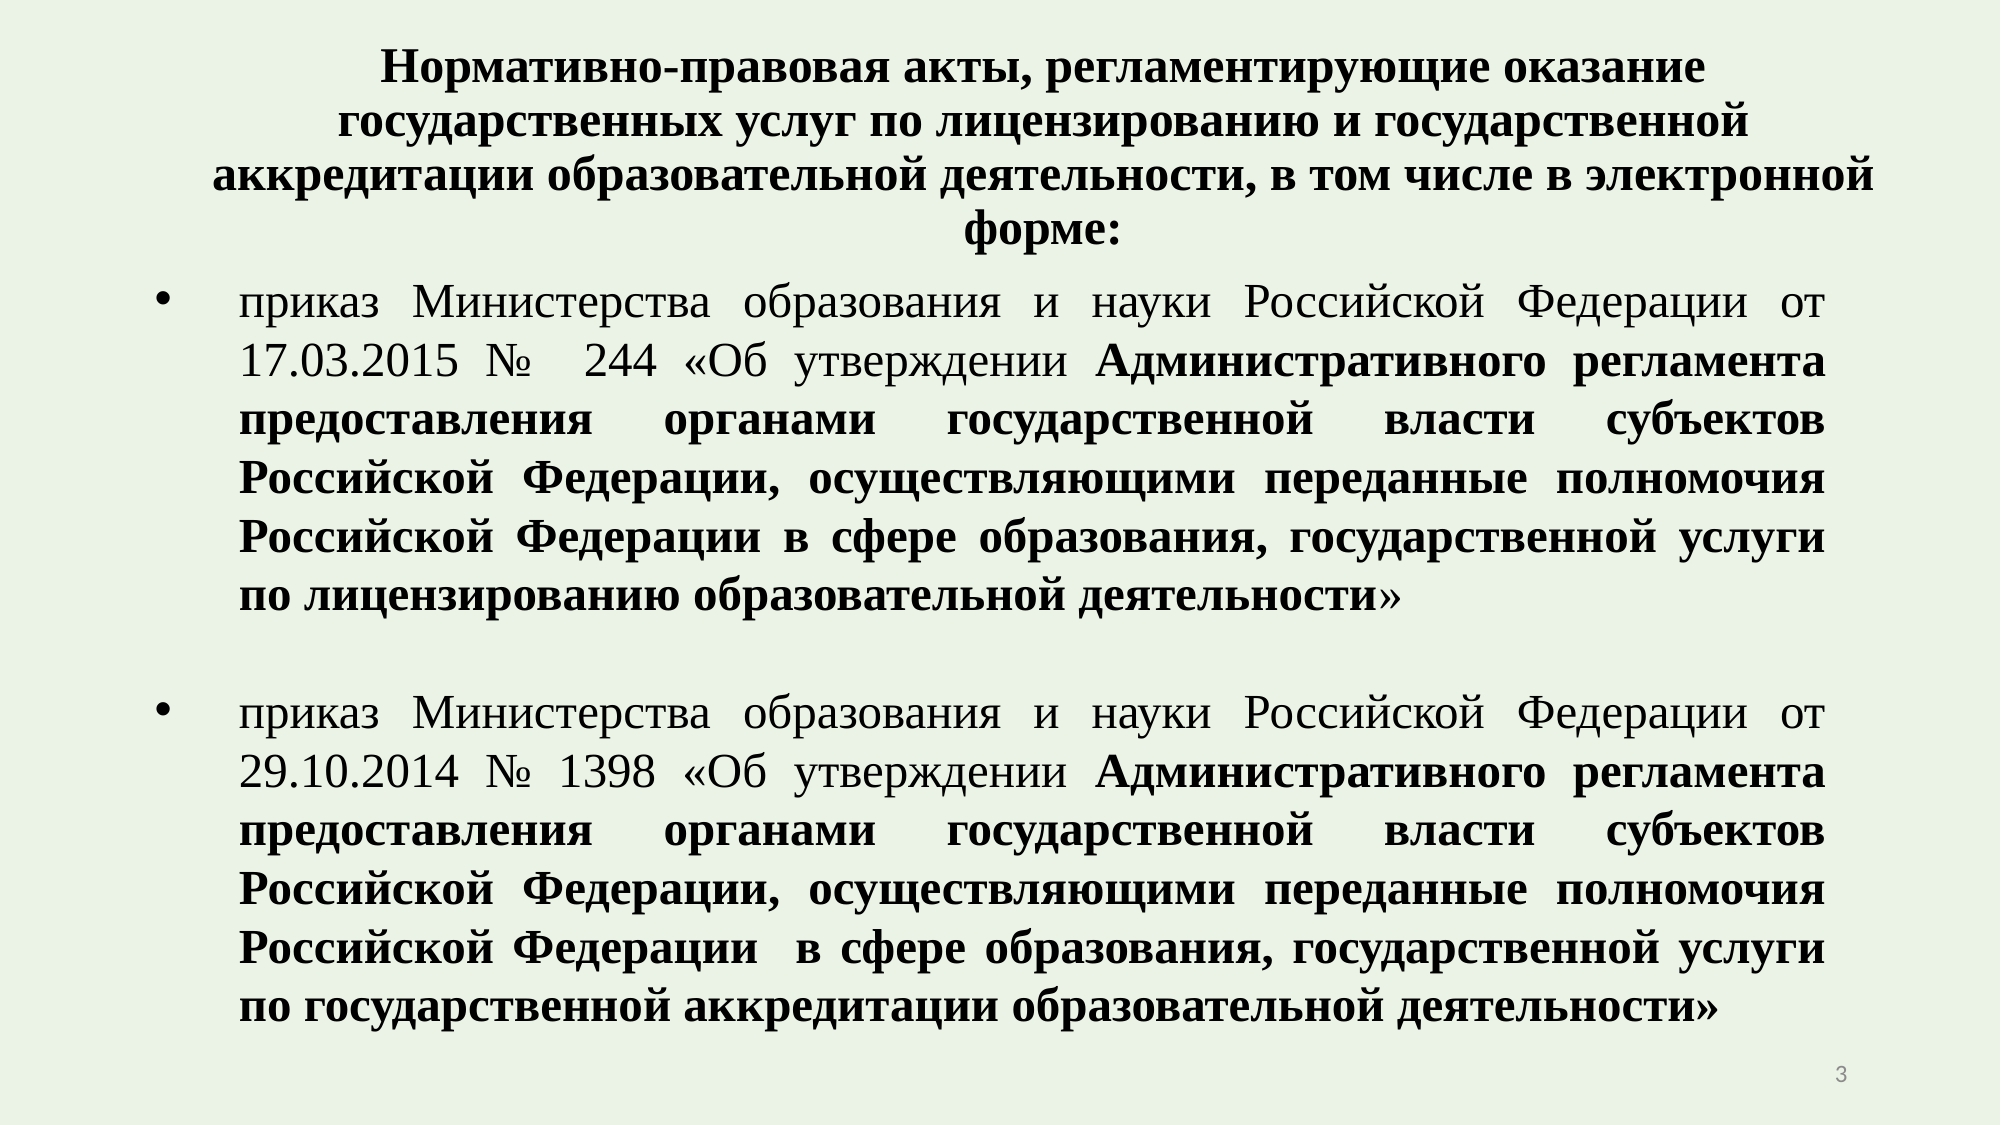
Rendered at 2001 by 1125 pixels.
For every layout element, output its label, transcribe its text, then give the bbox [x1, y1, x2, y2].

title Нормативно-правовая акты, регламентирующие оказание государственных услуг по лицензированию и государственной аккредитации образовательной деятельности, в том числе в электронной форме: [178, 49, 1908, 245]
text_box приказ Министерства образования и науки Российской Федерации от 17.03.2015 № 244 «Об утверждении Административного регламента предоставления органами государственной власти субъектов Российской Федерации, осуществляющими переданные полномочия Российской Федерации в сфере образования, государственной услуги по лицензированию образовательной деятельности» приказ Министерства образования и науки Российской Федерации от 29.10.2014 № 1398 «Об утверждении Административного регламента предоставления органами государственной власти субъектов Российской Федерации, осуществляющими переданные полномочия Российской Федерации в сфере образования, государственной услуги по государственной аккредитации образовательной деятельности» [139, 260, 1842, 1092]
slide_number 3 [1412, 1042, 1863, 1103]
